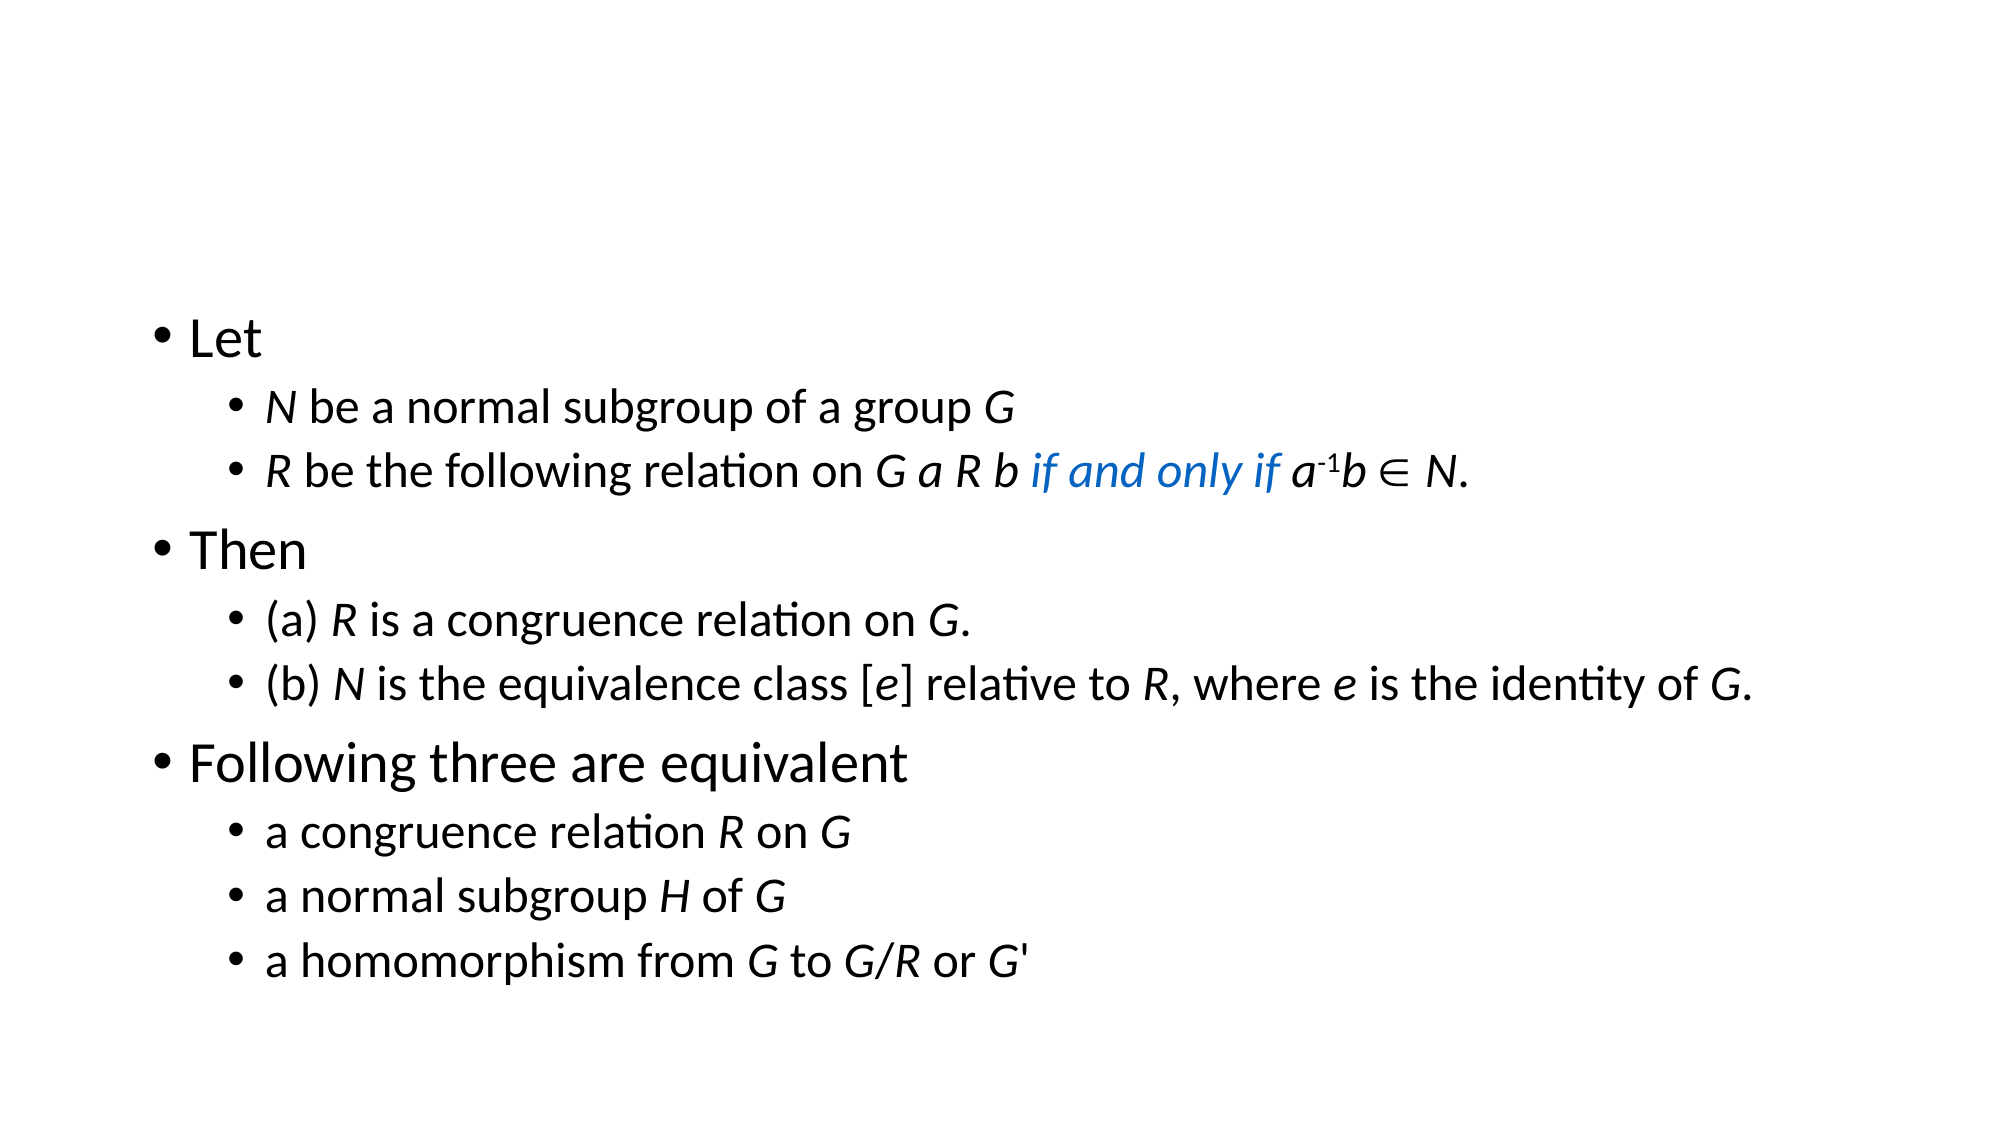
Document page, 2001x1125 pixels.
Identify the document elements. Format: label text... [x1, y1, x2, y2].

list Let N be a normal subgroup of a group G R be the following relation on G a R b if and only if a-1b  N. Then (a) R is a congruence relation on G. (b) N is the equivalence class [e] relative to R, where e is the identity of G. Following three are equivalent a congruence relation R on G a normal subgroup H of G a homomorphism from G to G/R or G' [137, 299, 1863, 1014]
